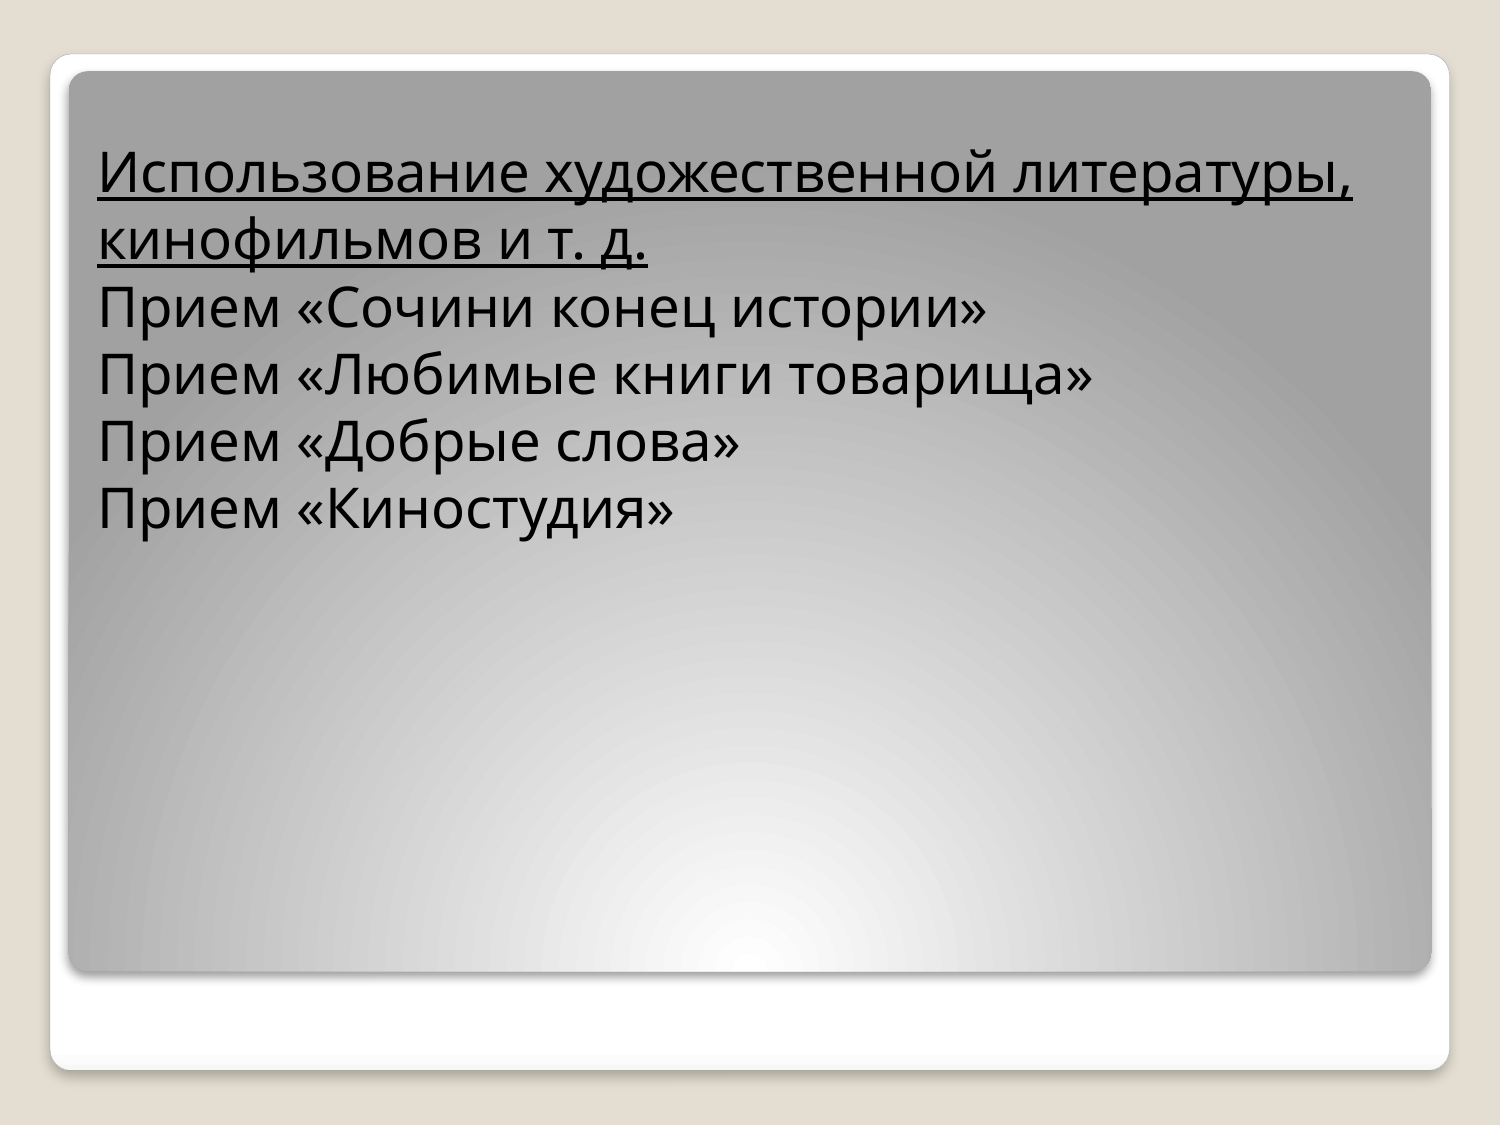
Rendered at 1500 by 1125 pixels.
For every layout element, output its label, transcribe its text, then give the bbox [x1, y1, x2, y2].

title Использование художественной литературы, кинофильмов и т. д. Прием «Сочини конец истории» Прием «Любимые книги товарища» Прием «Добрые слова» Прием «Киностудия» [82, 125, 1425, 991]
